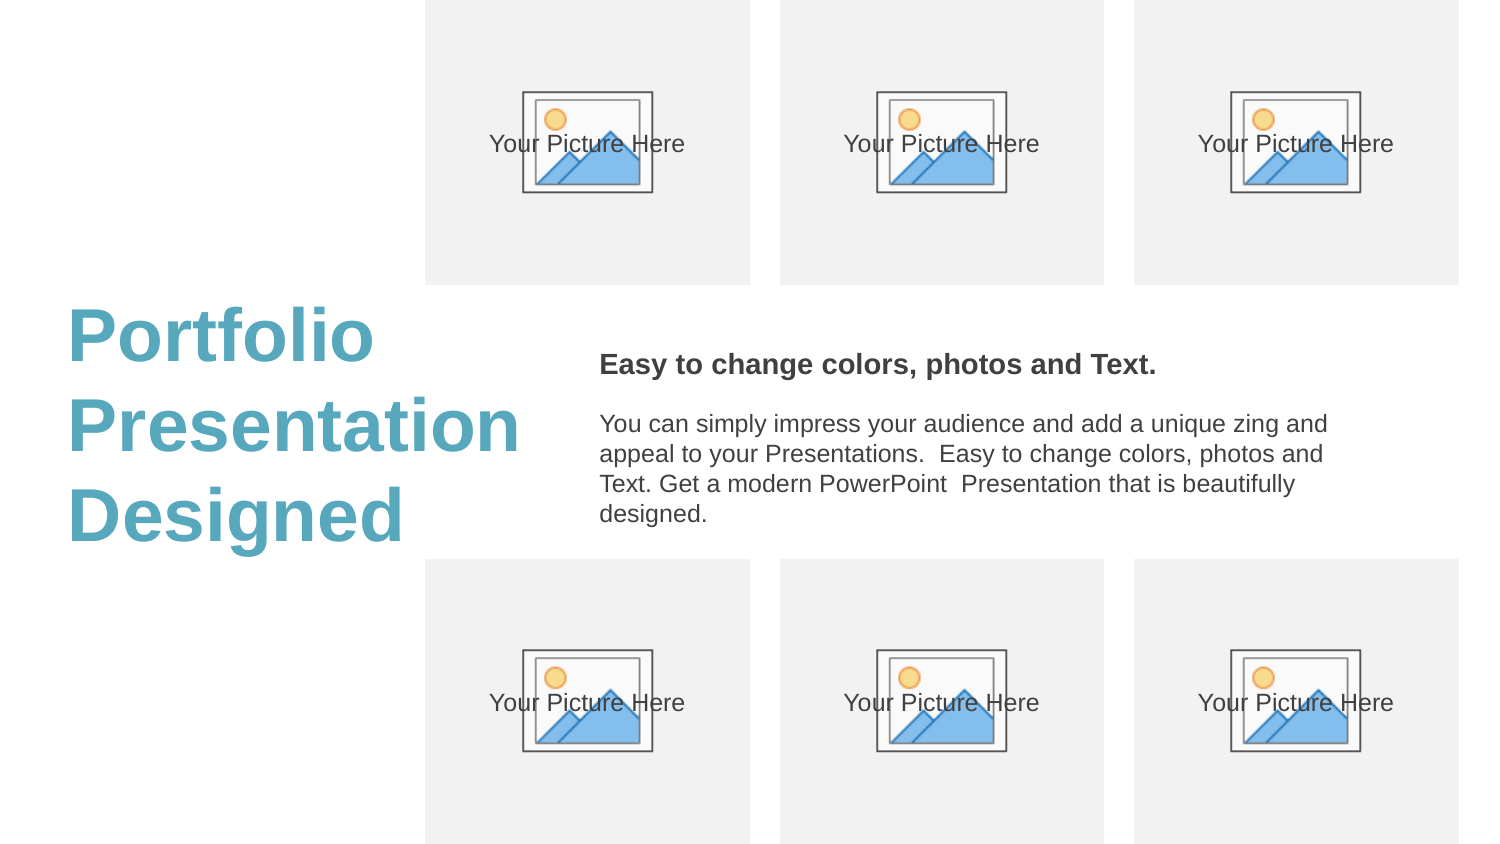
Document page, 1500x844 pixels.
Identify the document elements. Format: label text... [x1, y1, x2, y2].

picture [424, 558, 751, 844]
picture [779, 558, 1105, 844]
picture [779, 0, 1105, 286]
picture [1133, 558, 1459, 844]
text_box Portfolio Presentation Designed [53, 286, 538, 558]
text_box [584, 337, 1400, 507]
picture [424, 0, 751, 286]
picture [1133, 0, 1459, 286]
